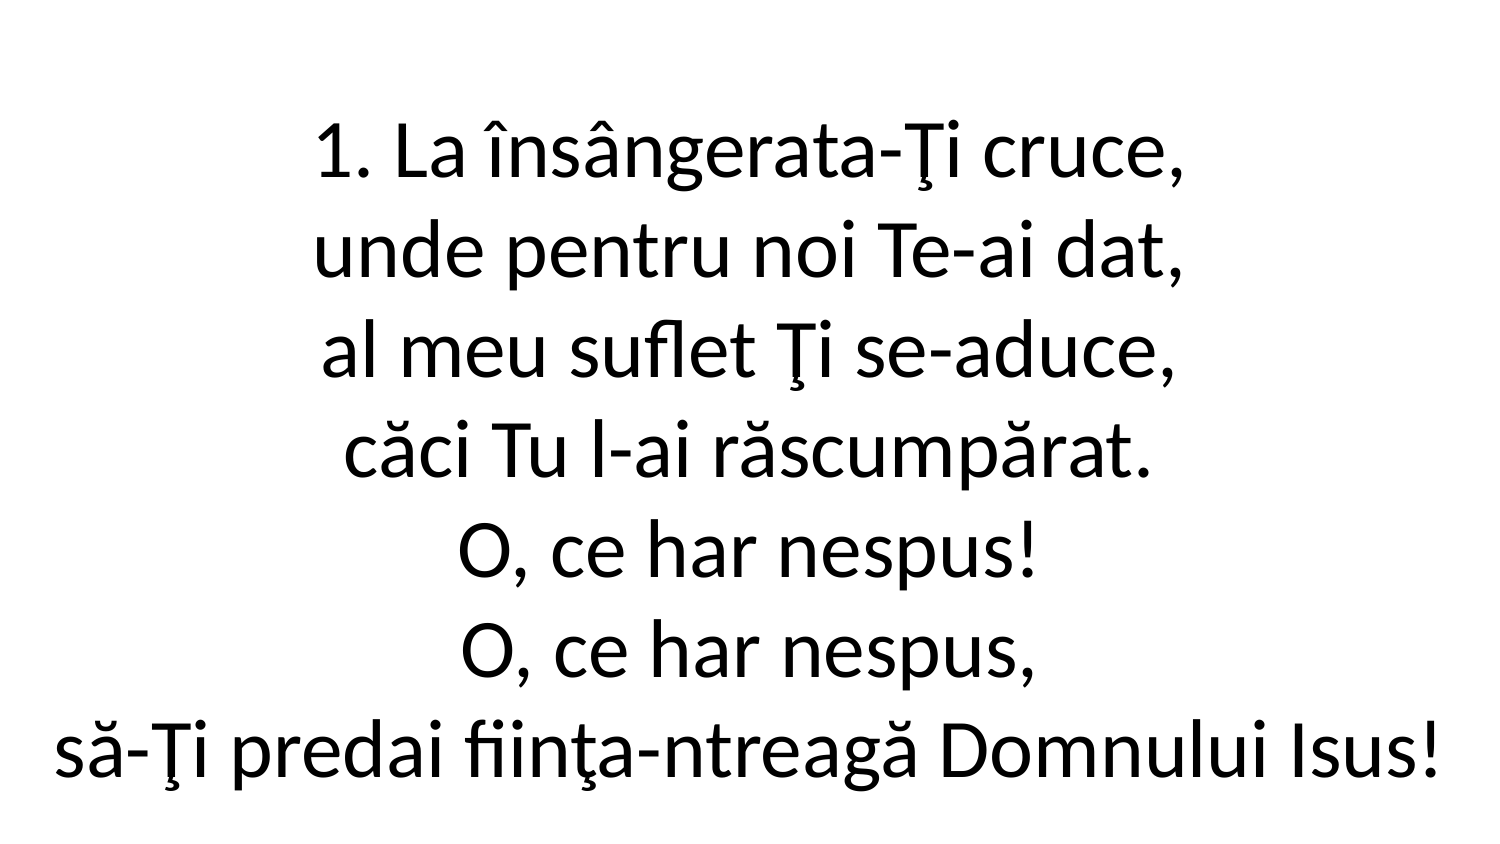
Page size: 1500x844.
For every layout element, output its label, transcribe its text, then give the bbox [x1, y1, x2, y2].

text_box 1. La însângerata-Ţi cruce, unde pentru noi Te-ai dat, al meu suflet Ţi se-aduce, căci Tu l-ai răscumpărat. O, ce har nespus! O, ce har nespus, să-Ţi predai fiinţa-ntreagă Domnului Isus! [38, 42, 1462, 802]
